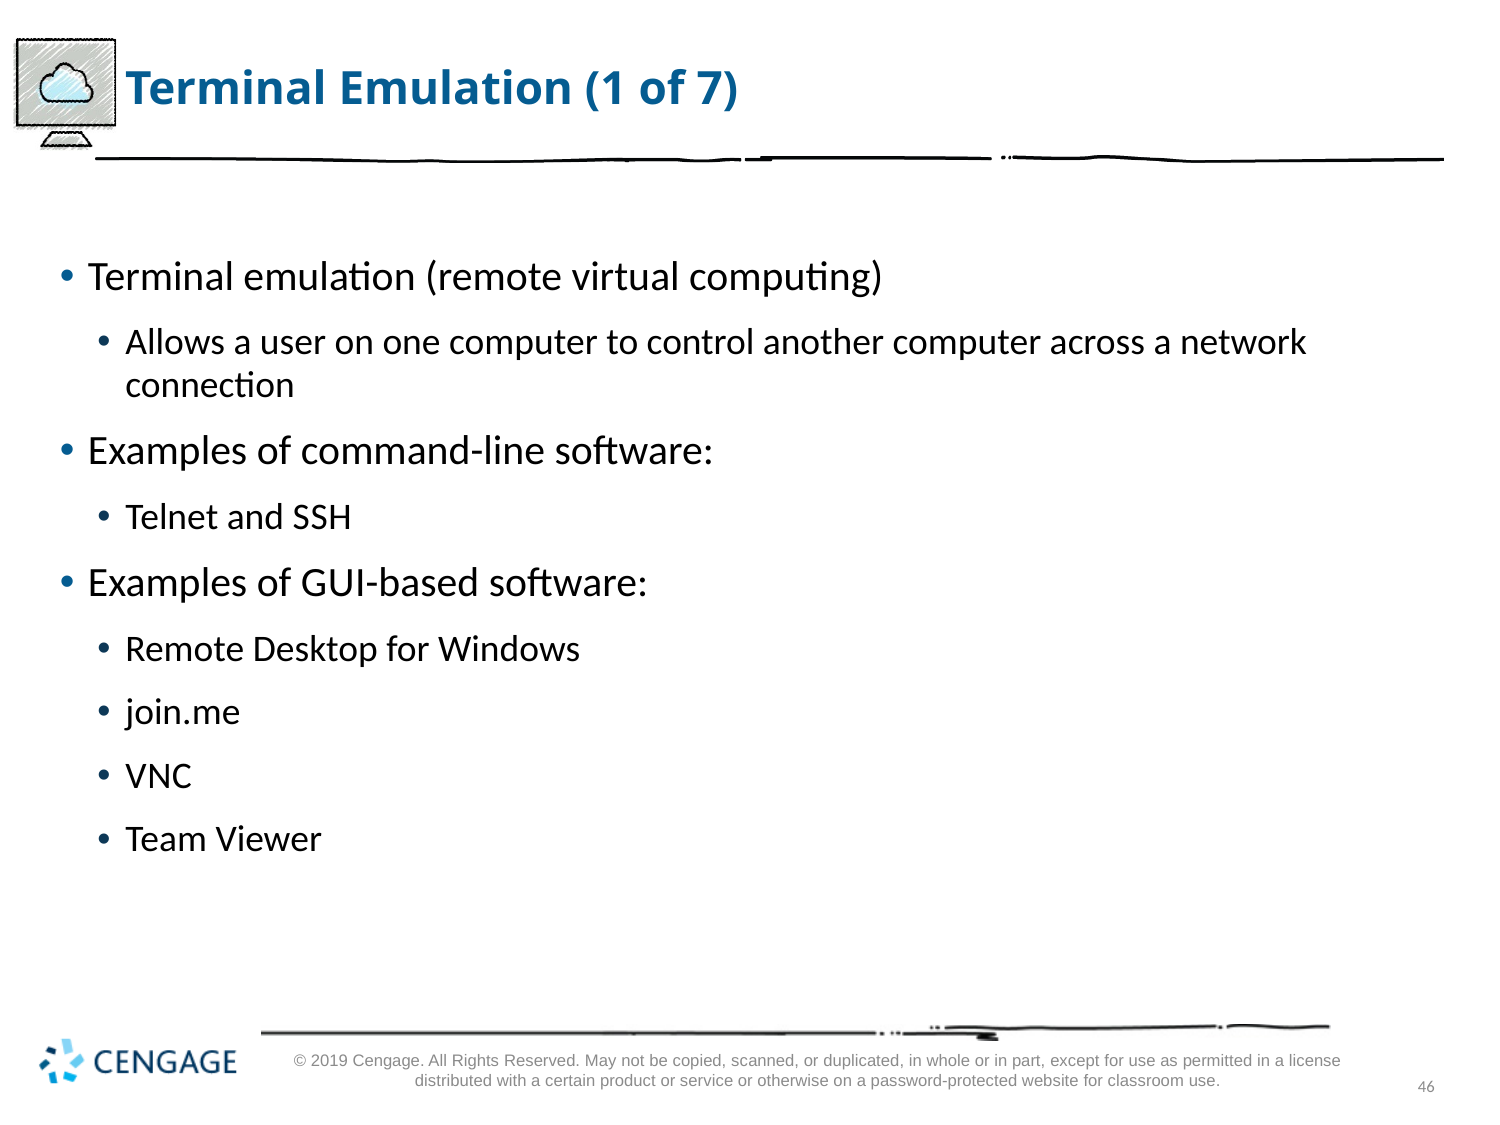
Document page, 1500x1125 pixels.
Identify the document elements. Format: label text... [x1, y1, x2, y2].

picture [261, 1024, 1331, 1041]
picture [95, 155, 1444, 163]
footer © 2019 Cengage. All Rights Reserved. May not be copied, scanned, or duplicated, in whole or in part, except for use as permitted in a license distributed with a certain product or service or otherwise on a password-protected website for classroom use. [262, 1050, 1375, 1091]
picture [19, 1025, 249, 1096]
list Terminal emulation (remote virtual computing) Allows a user on one computer to control another computer across a network connection Examples of command-line software: Telnet and S S H Examples of G U I-based software: Remote Desktop for Windows join.me V N C Team Viewer [59, 252, 1441, 867]
title Terminal Emulation (1 of 7) [125, 66, 1442, 116]
picture [13, 36, 117, 151]
